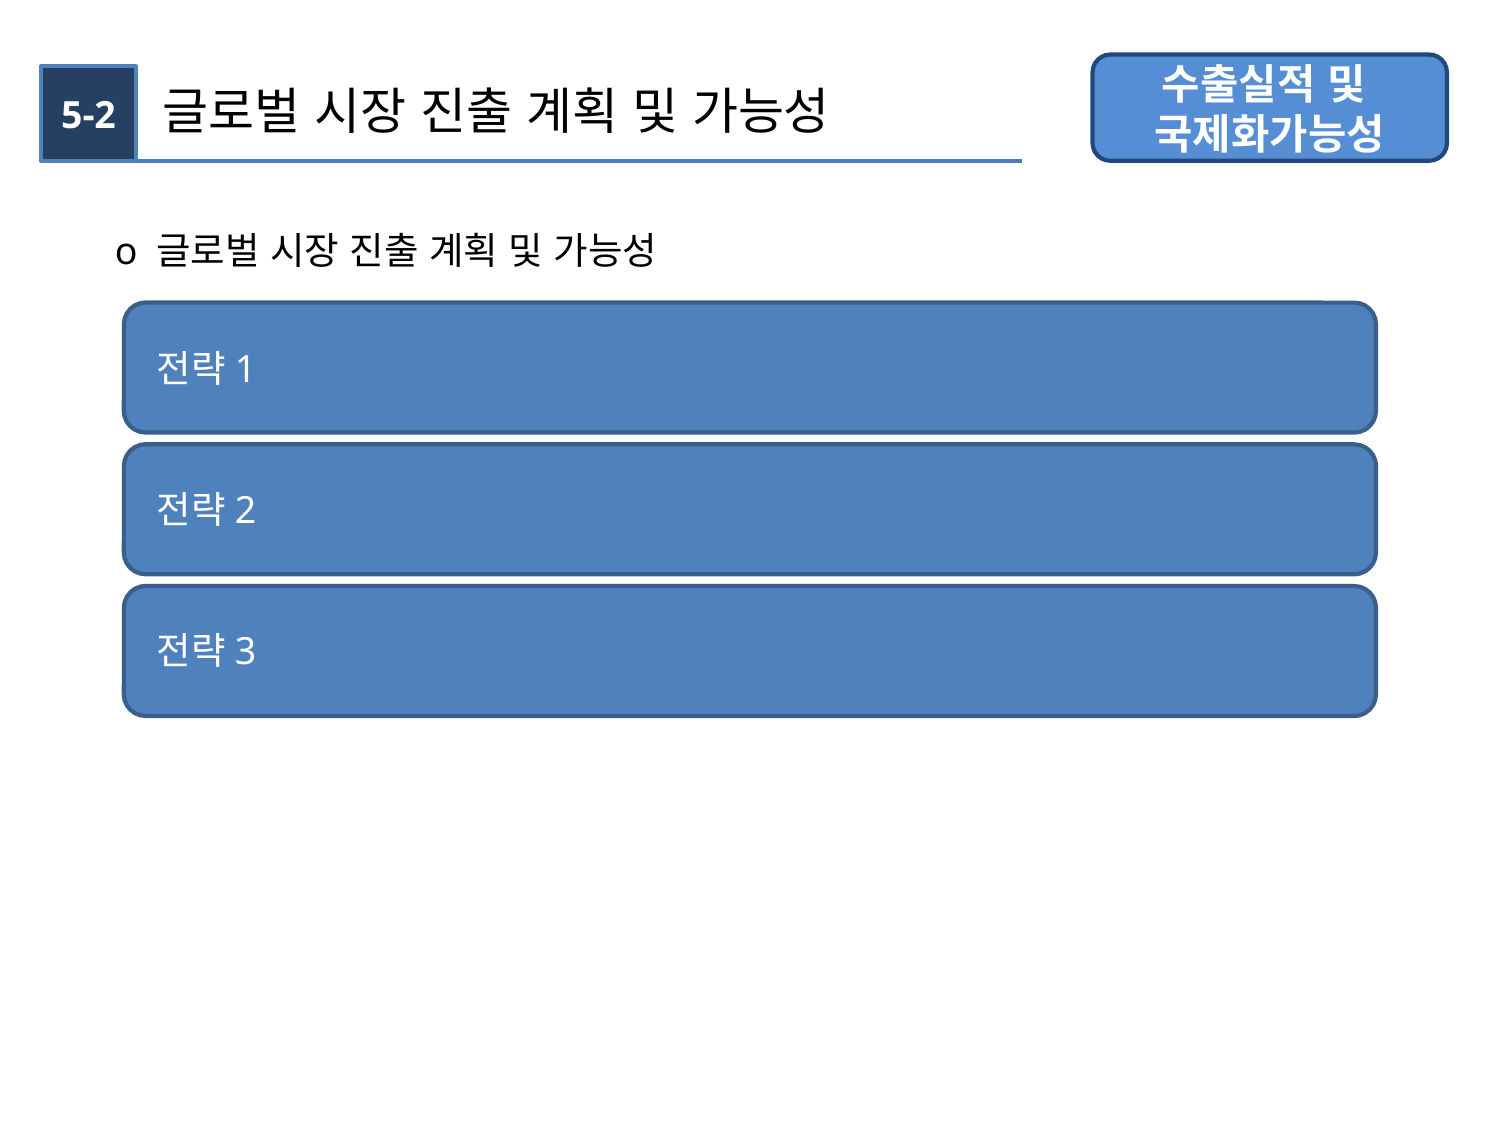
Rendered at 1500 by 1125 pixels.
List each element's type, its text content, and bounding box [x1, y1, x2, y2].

text_box 전략3 [135, 619, 278, 680]
text_box o 글로벌 시장 진출 계획 및 가능성 [100, 219, 869, 280]
text_box [121, 442, 1379, 577]
text_box [121, 300, 1379, 435]
text_box 수출실적 및 국제화가능성 [1090, 52, 1450, 163]
text_box 전략2 [135, 478, 278, 538]
text_box 전략1 [135, 338, 278, 398]
text_box [121, 583, 1379, 719]
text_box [40, 66, 1022, 162]
